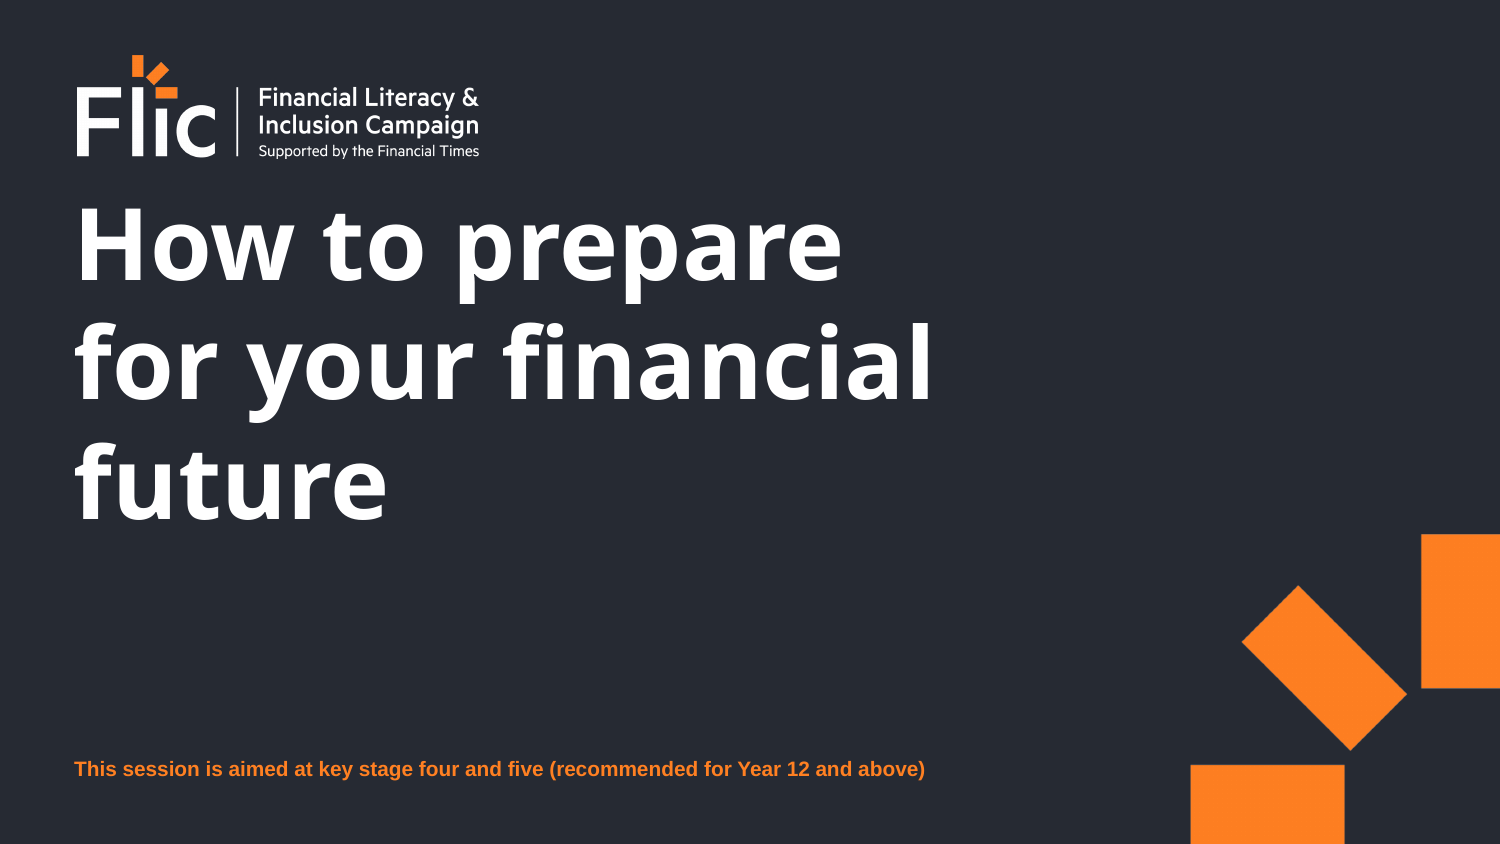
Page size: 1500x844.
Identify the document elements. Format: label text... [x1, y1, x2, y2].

picture [1191, 535, 1500, 844]
text_box How to prepare for your financial future [59, 205, 1023, 515]
picture [77, 55, 479, 159]
text_box This session is aimed at key stage four and five (recommended for Year 12 and above) [59, 743, 1156, 794]
